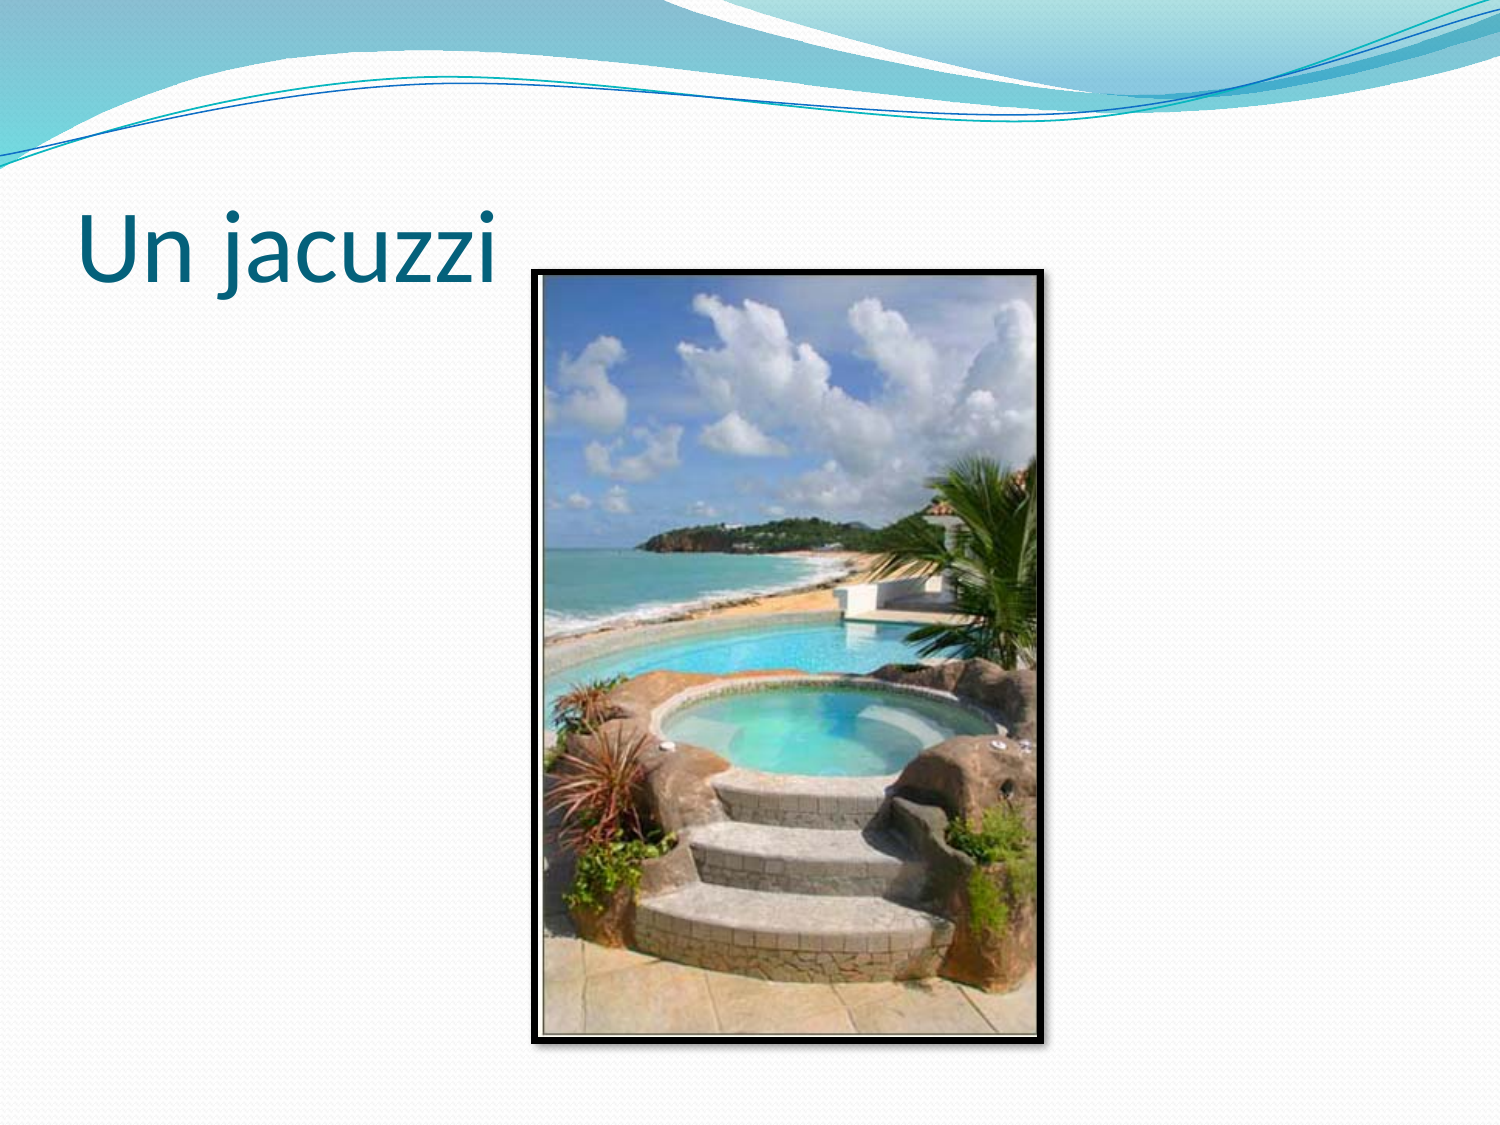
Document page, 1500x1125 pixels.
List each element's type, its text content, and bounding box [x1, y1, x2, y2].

title Un jacuzzi [75, 115, 1425, 303]
picture [537, 274, 1038, 1038]
